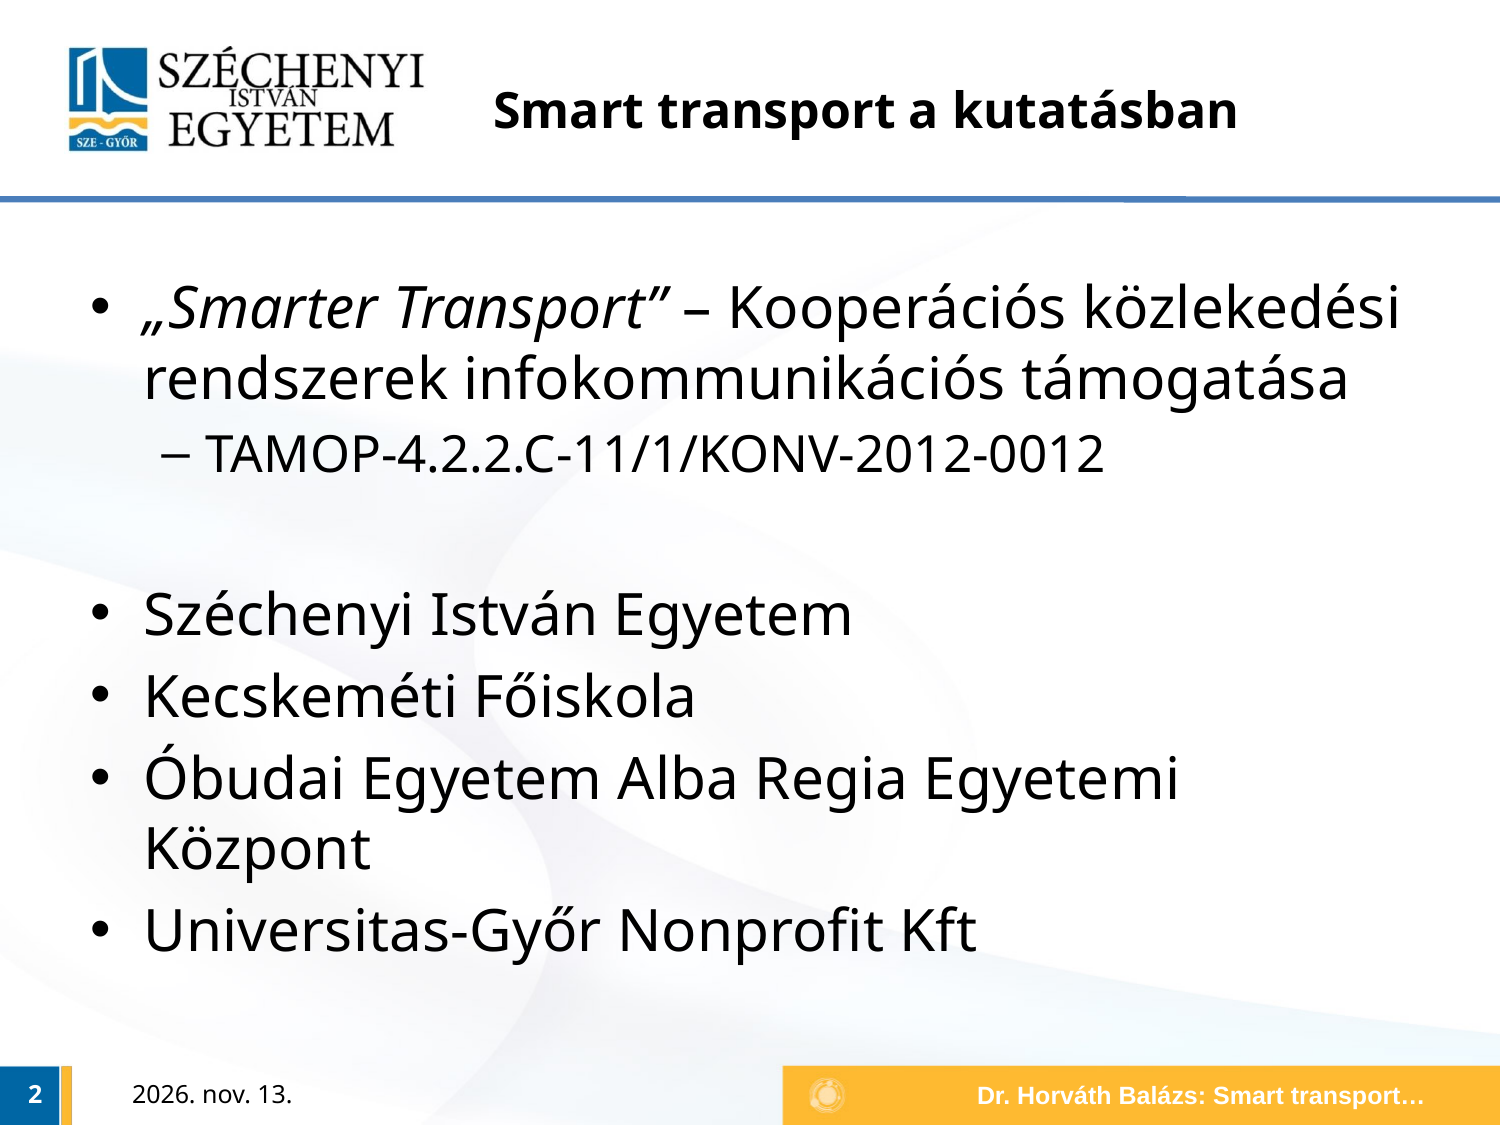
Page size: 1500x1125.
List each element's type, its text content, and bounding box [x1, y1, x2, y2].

slide_number 2014. szeptember 10. [117, 1065, 550, 1125]
slide_number 2 [0, 1065, 71, 1125]
picture [0, 0, 1500, 196]
list „Smarter Transport” – Kooperációs közlekedési rendszerek infokommunikációs támogatása TAMOP-4.2.2.C-11/1/KONV-2012-0012 Széchenyi István Egyetem Kecskeméti Főiskola Óbudai Egyetem Alba Regia Egyetemi Központ Universitas-Győr Nonprofit Kft [75, 262, 1425, 1005]
picture [0, 203, 1500, 1125]
footer Dr. Horváth Balázs: Smart transport… [878, 1065, 1442, 1125]
title Smart transport a kutatásban [478, 45, 1425, 173]
